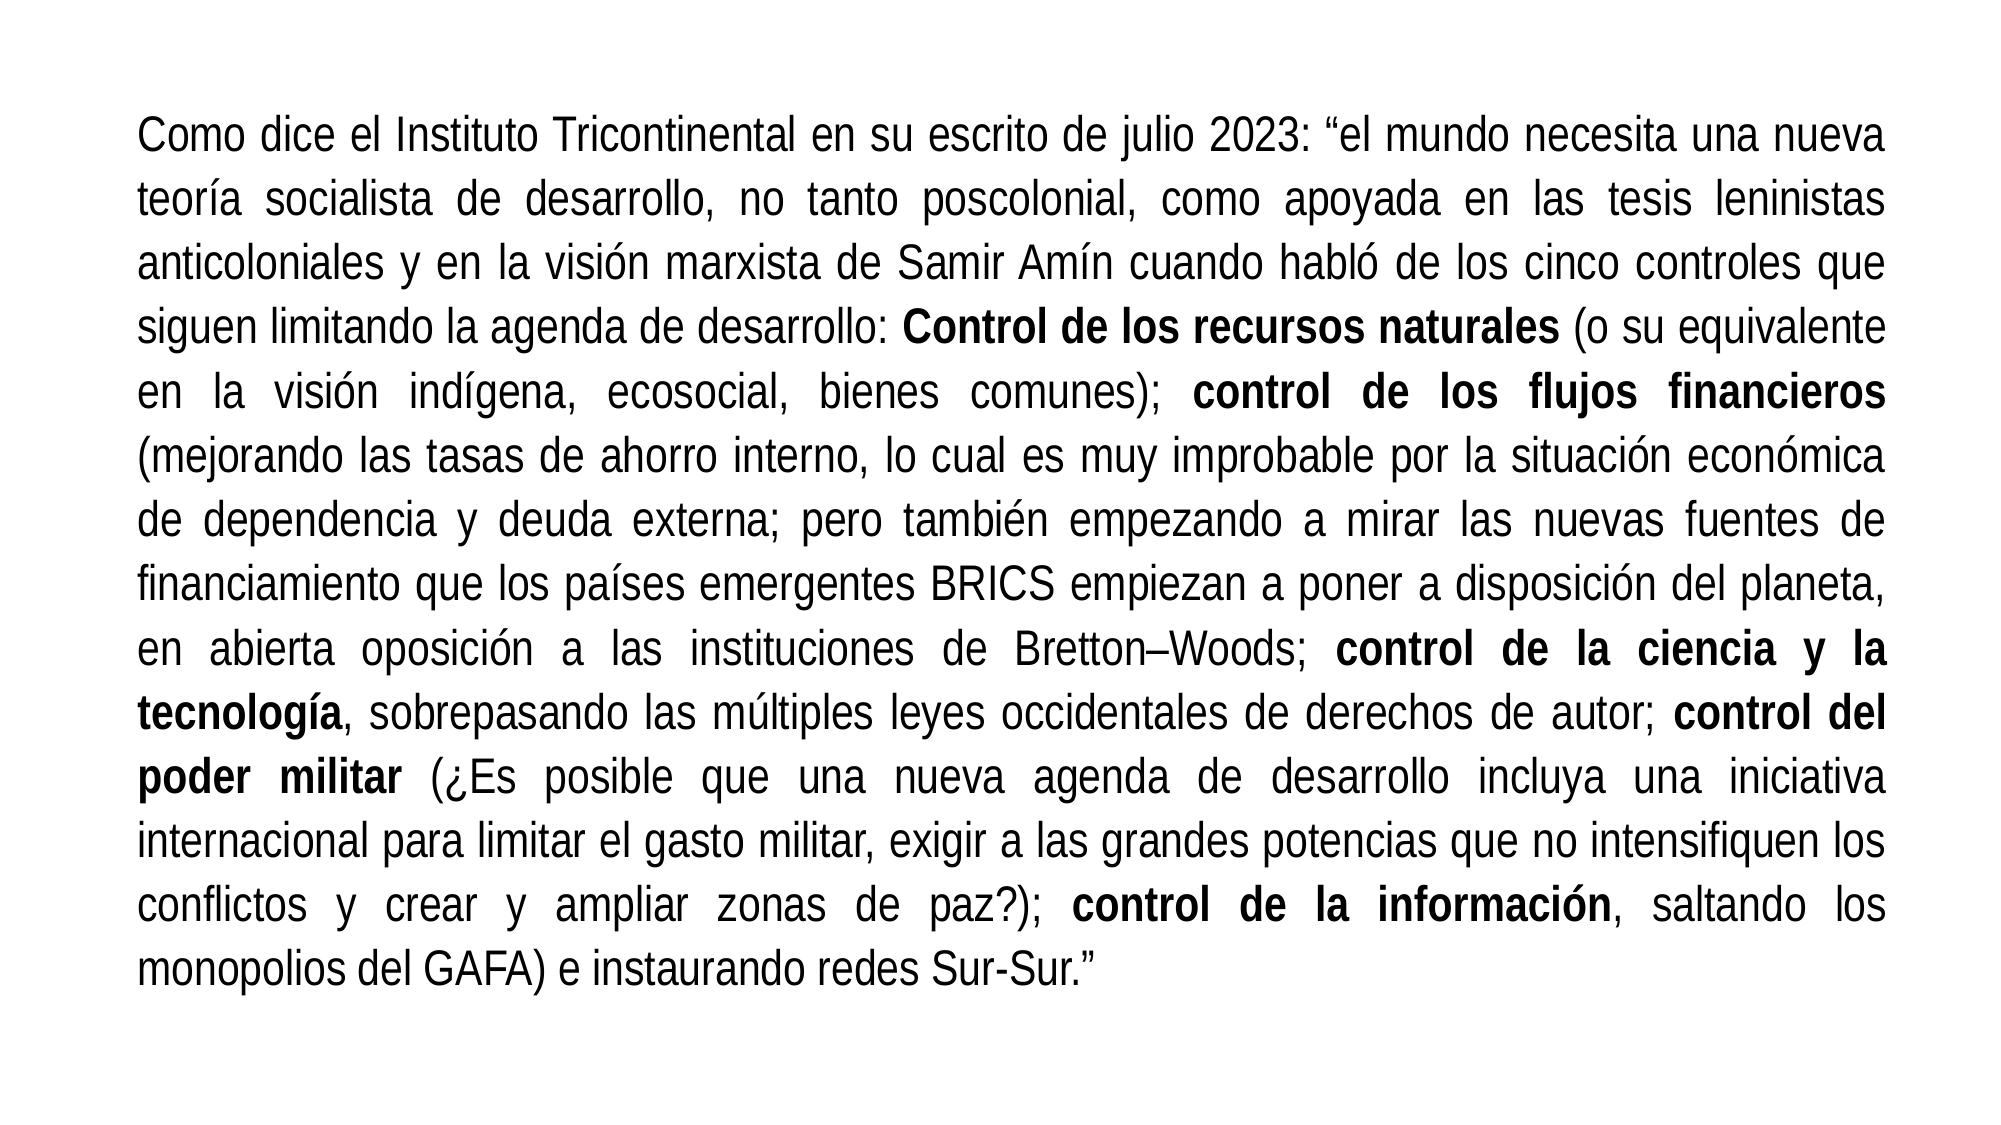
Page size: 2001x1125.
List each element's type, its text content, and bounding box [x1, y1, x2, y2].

text_box Como dice el Instituto Tricontinental en su escrito de julio 2023: “el mundo necesita una nueva teoría socialista de desarrollo, no tanto poscolonial, como apoyada en las tesis leninistas anticoloniales y en la visión marxista de Samir Amín cuando habló de los cinco controles que siguen limitando la agenda de desarrollo: Control de los recursos naturales (o su equivalente en la visión indígena, ecosocial, bienes comunes); control de los flujos financieros (mejorando las tasas de ahorro interno, lo cual es muy improbable por la situación económica de dependencia y deuda externa; pero también empezando a mirar las nuevas fuentes de financiamiento que los países emergentes BRICS empiezan a poner a disposición del planeta, en abierta oposición a las instituciones de Bretton–Woods; control de la ciencia y la tecnología, sobrepasando las múltiples leyes occidentales de derechos de autor; control del poder militar (¿Es posible que una nueva agenda de desarrollo incluya una iniciativa internacional para limitar el gasto militar, exigir a las grandes potencias que no intensifiquen los conflictos y crear y ampliar zonas de paz?); control de la información, saltando los monopolios del GAFA) e instaurando redes Sur-Sur.” [122, 89, 1903, 1004]
